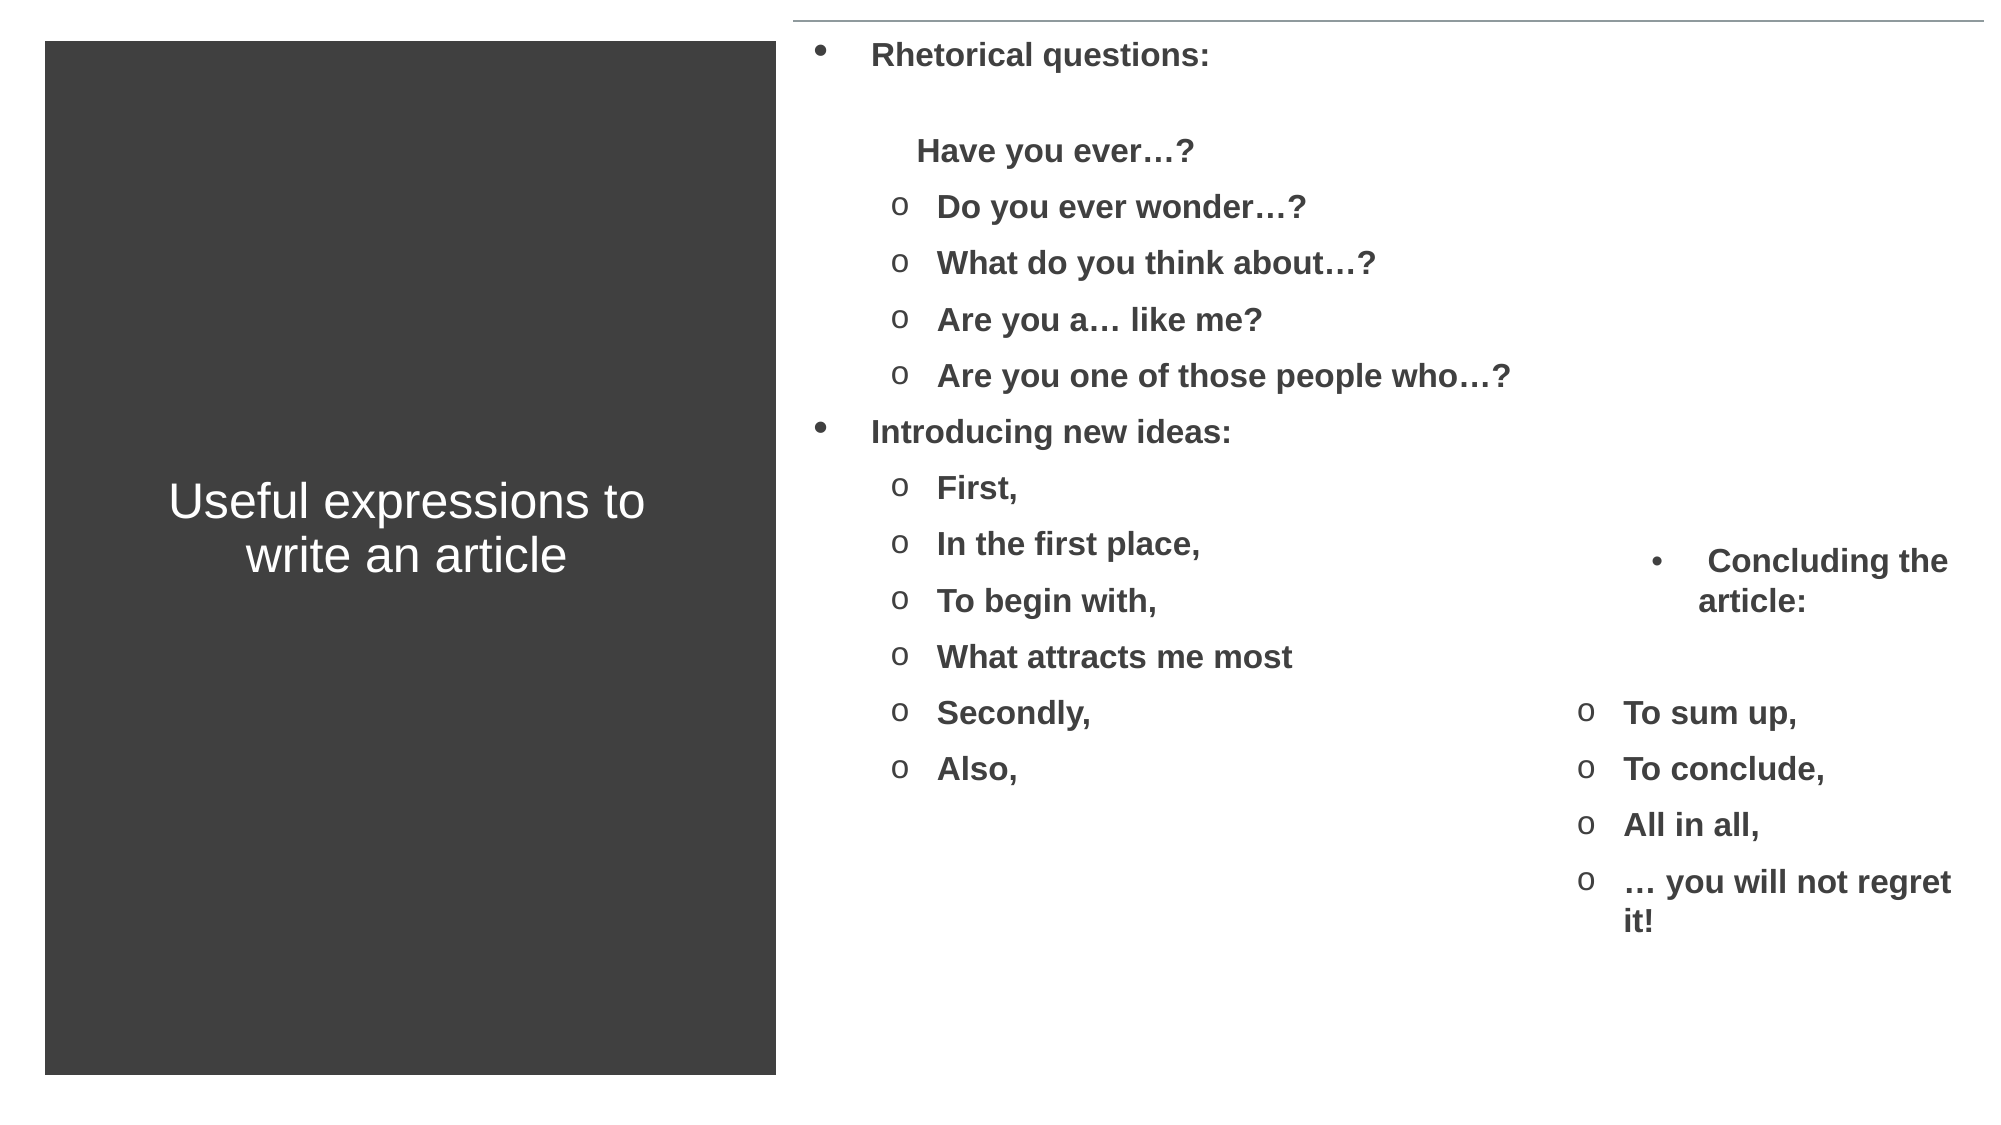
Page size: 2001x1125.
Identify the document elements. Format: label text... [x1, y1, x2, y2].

table_header Concluding the article: To sum up, To conclude, All in all, … you will not regret it! [1555, 22, 1984, 1125]
table_header Rhetorical questions: Have you ever…? Do you ever wonder…? What do you think about…? Are you a… like me? Are you one of those people who…? Introducing new ideas: First, In the first place, To begin with, What attracts me most Secondly, Also, [793, 22, 1555, 1125]
text_box Useful expressions to write an article [121, 121, 693, 936]
text_box [54, 50, 767, 1066]
